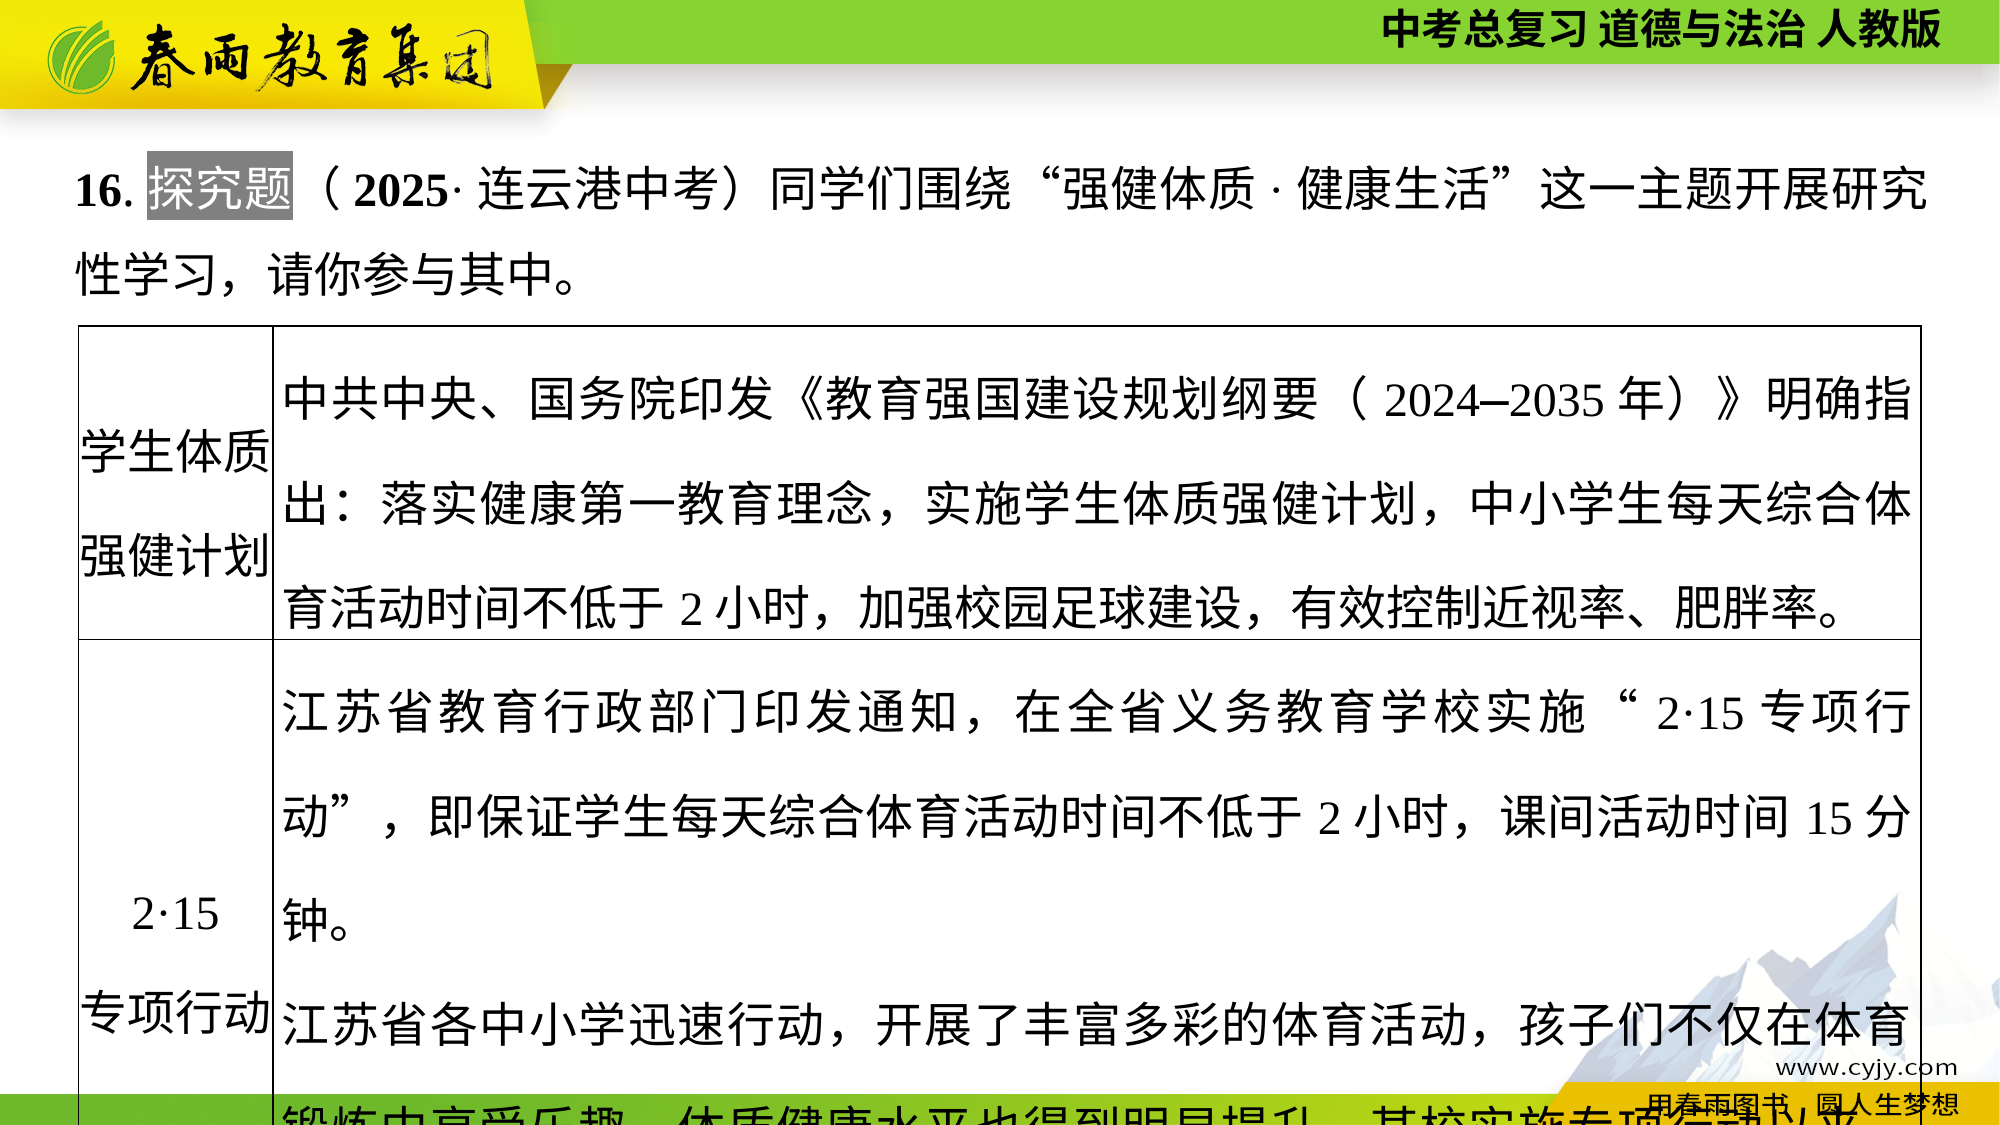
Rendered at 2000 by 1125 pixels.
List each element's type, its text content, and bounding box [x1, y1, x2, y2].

picture [0, 0, 2000, 1125]
table_cell 江苏省教育行政部门印发通知，在全省义务教育学校实施“2·15专项行动”，即保证学生每天综合体育活动时间不低于2小时，课间活动时间15分钟。 江苏省各中小学迅速行动，开展了丰富多彩的体育活动，孩子们不仅在体育锻炼中享受乐趣，体质健康水平也得到明显提升。某校实施专项行动以来，学生肺活量优良率同比提升12％。 [274, 640, 1920, 1125]
table_cell 2·15 专项行动 [79, 640, 272, 1125]
table_header 学生体质 强健计划 [79, 327, 272, 639]
table_header 中共中央、国务院印发《教育强国建设规划纲要（2024—2035年）》明确指出：落实健康第一教育理念，实施学生体质强健计划，中小学生每天综合体育活动时间不低于2小时，加强校园足球建设，有效控制近视率、肥胖率。 [274, 327, 1920, 639]
list 16.探究题（2025·连云港中考）同学们围绕“强健体质·健康生活”这一主题开展研究性学习，请你参与其中。 [59, 122, 1944, 308]
